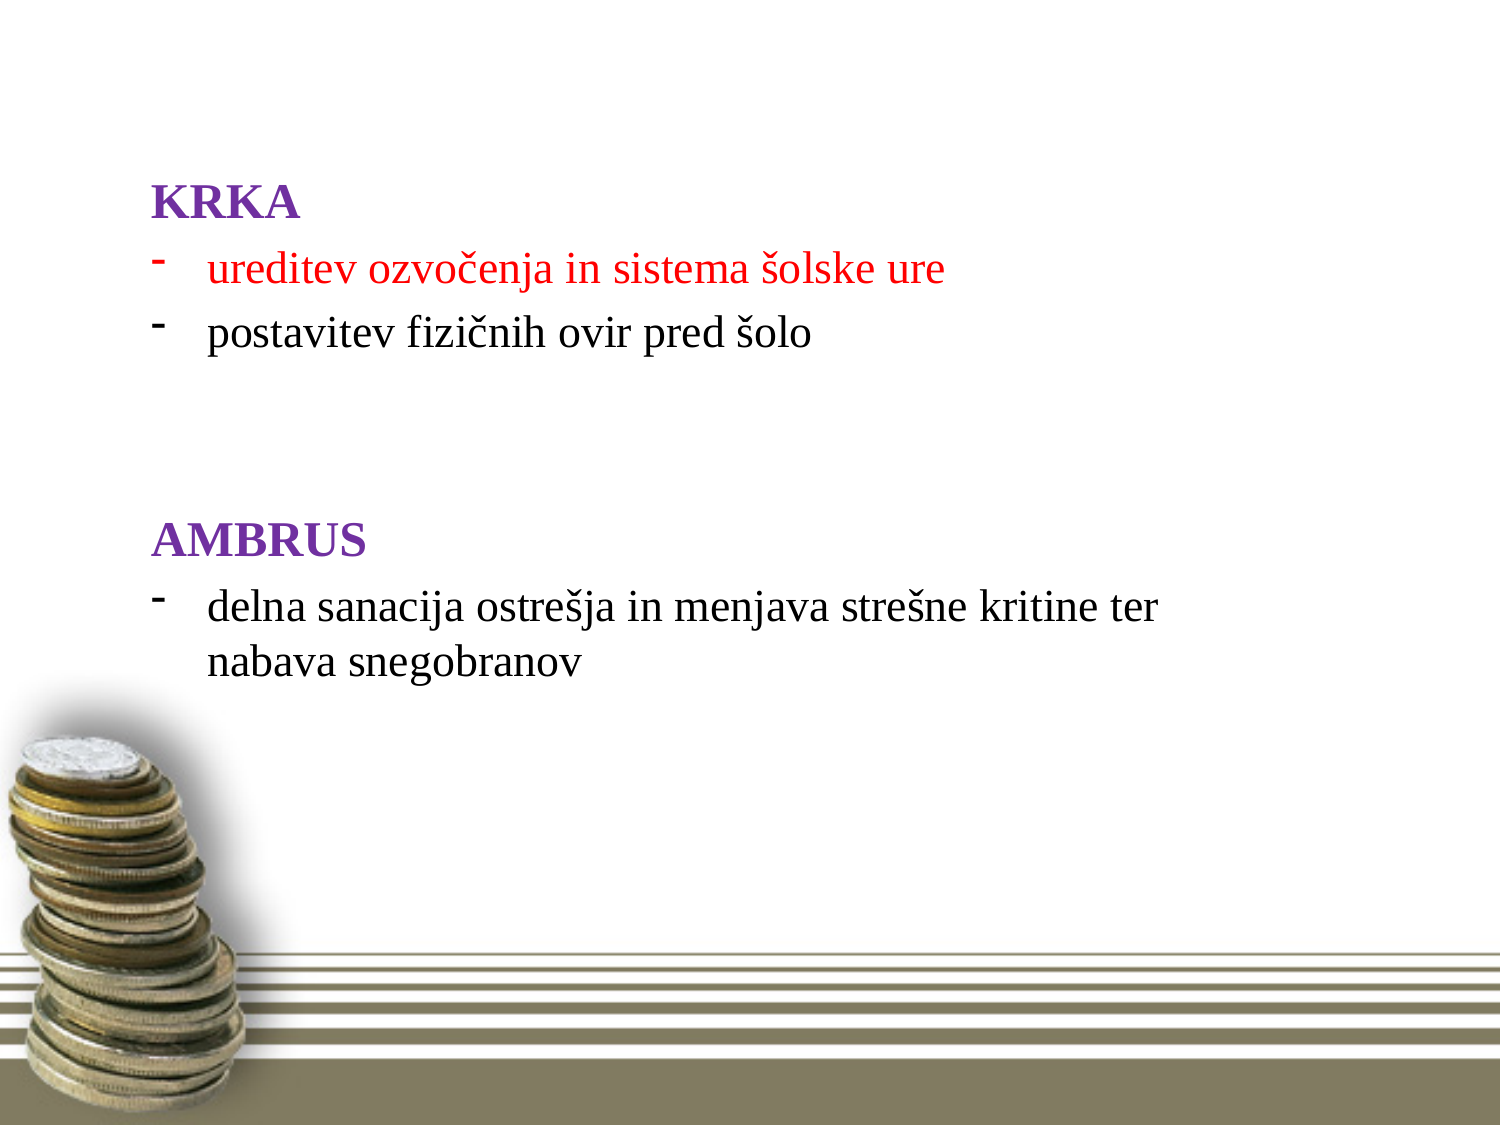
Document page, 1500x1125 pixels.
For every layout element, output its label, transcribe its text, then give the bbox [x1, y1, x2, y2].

subtitle KRKA ureditev ozvočenja in sistema šolske ure postavitev fizičnih ovir pred šolo AMBRUS delna sanacija ostrešja in menjava strešne kritine ter nabava snegobranov [135, 160, 1276, 926]
picture [0, 0, 1500, 1125]
